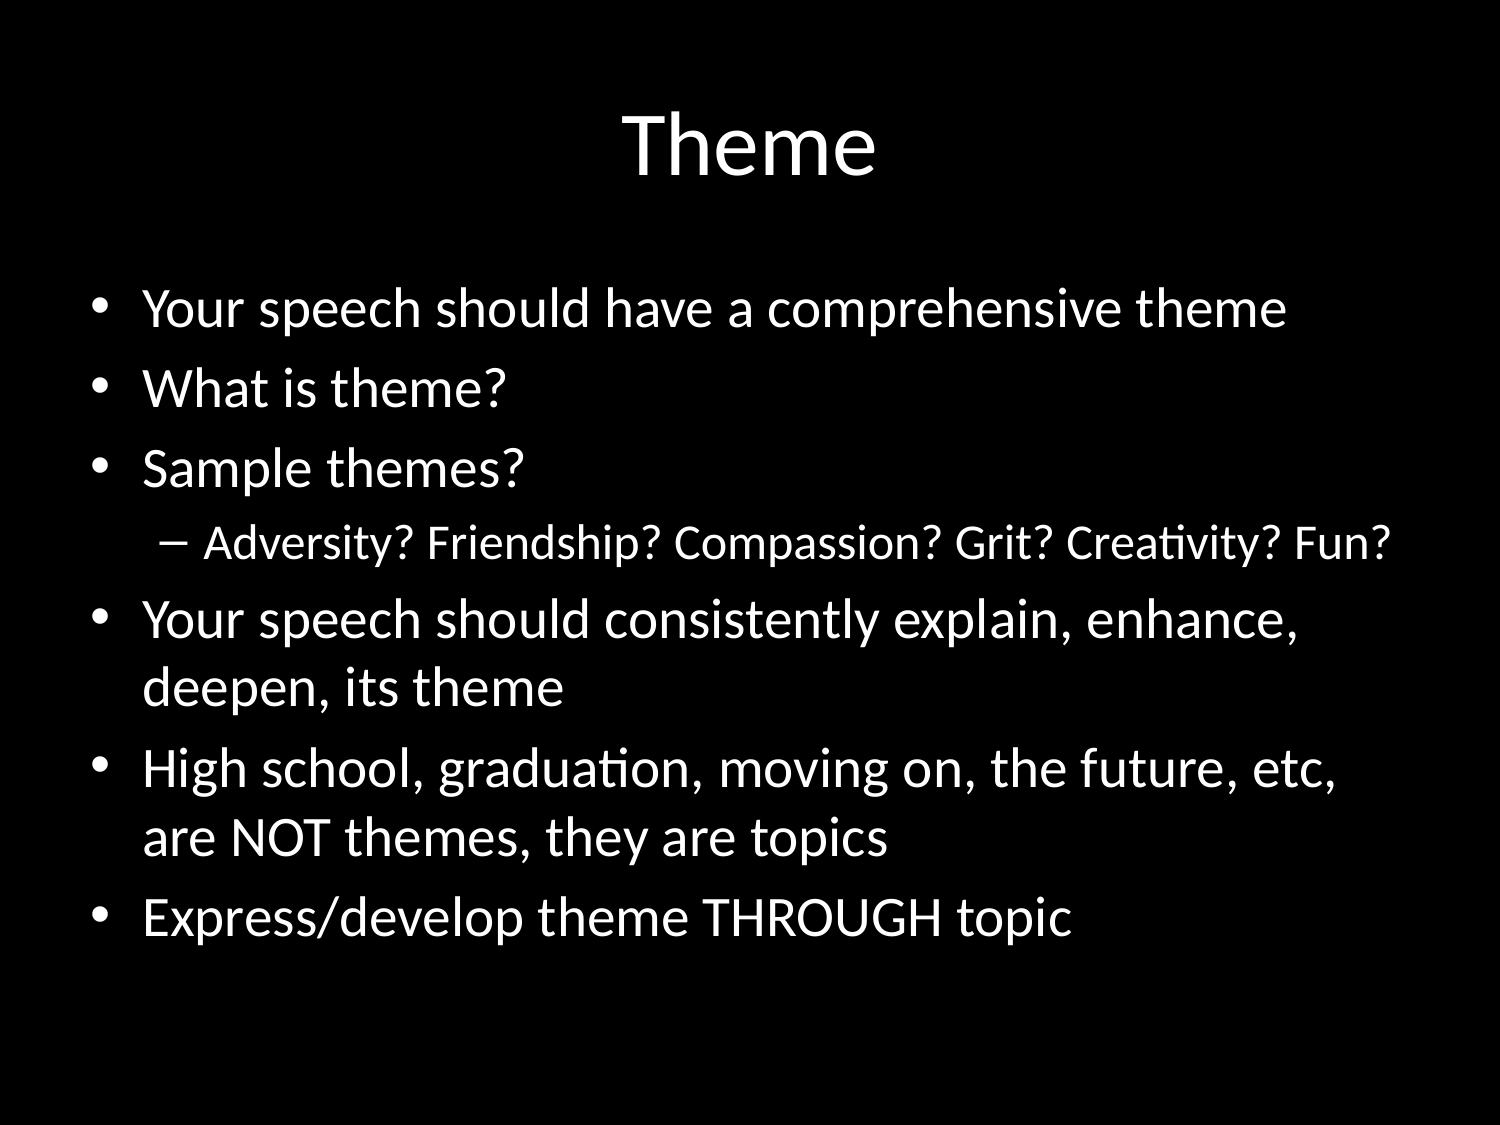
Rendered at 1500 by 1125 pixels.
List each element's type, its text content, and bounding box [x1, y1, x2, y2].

title Theme [75, 45, 1425, 233]
list Your speech should have a comprehensive theme What is theme? Sample themes? Adversity? Friendship? Compassion? Grit? Creativity? Fun? Your speech should consistently explain, enhance, deepen, its theme High school, graduation, moving on, the future, etc, are NOT themes, they are topics Express/develop theme THROUGH topic [75, 262, 1425, 1005]
